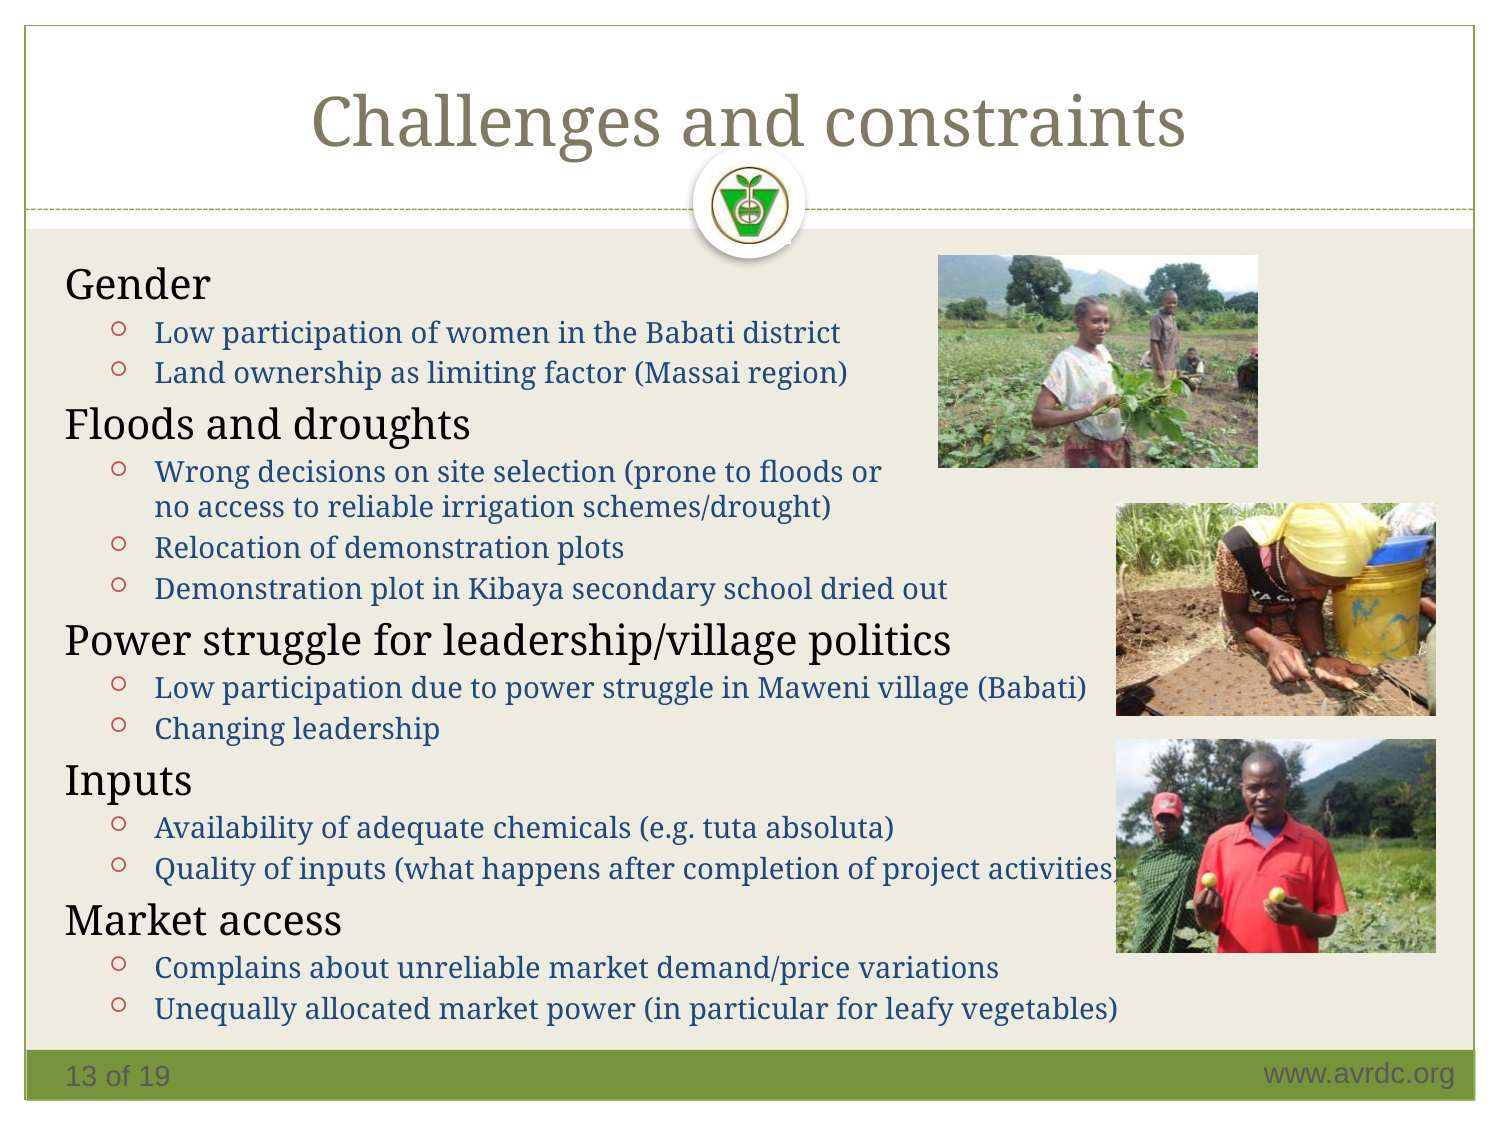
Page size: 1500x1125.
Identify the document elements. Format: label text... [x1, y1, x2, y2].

slide_number 13 of 19 [50, 1049, 450, 1100]
picture [711, 168, 791, 244]
picture [938, 255, 1259, 469]
picture [1115, 503, 1436, 717]
title Challenges and constraints [49, 42, 1450, 168]
picture [1115, 739, 1436, 953]
list Gender Low participation of women in the Babati district Land ownership as limiting factor (Massai region) Floods and droughts Wrong decisions on site selection (prone to floods or no access to reliable irrigation schemes/drought) Relocation of demonstration plots Demonstration plot in Kibaya secondary school dried out Power struggle for leadership/village politics Low participation due to power struggle in Maweni village (Babati) Changing leadership Inputs Availability of adequate chemicals (e.g. tuta absoluta) Quality of inputs (what happens after completion of project activities) Market access Complains about unreliable market demand/price variations Unequally allocated market power (in particular for leafy vegetables) [49, 250, 1445, 1025]
